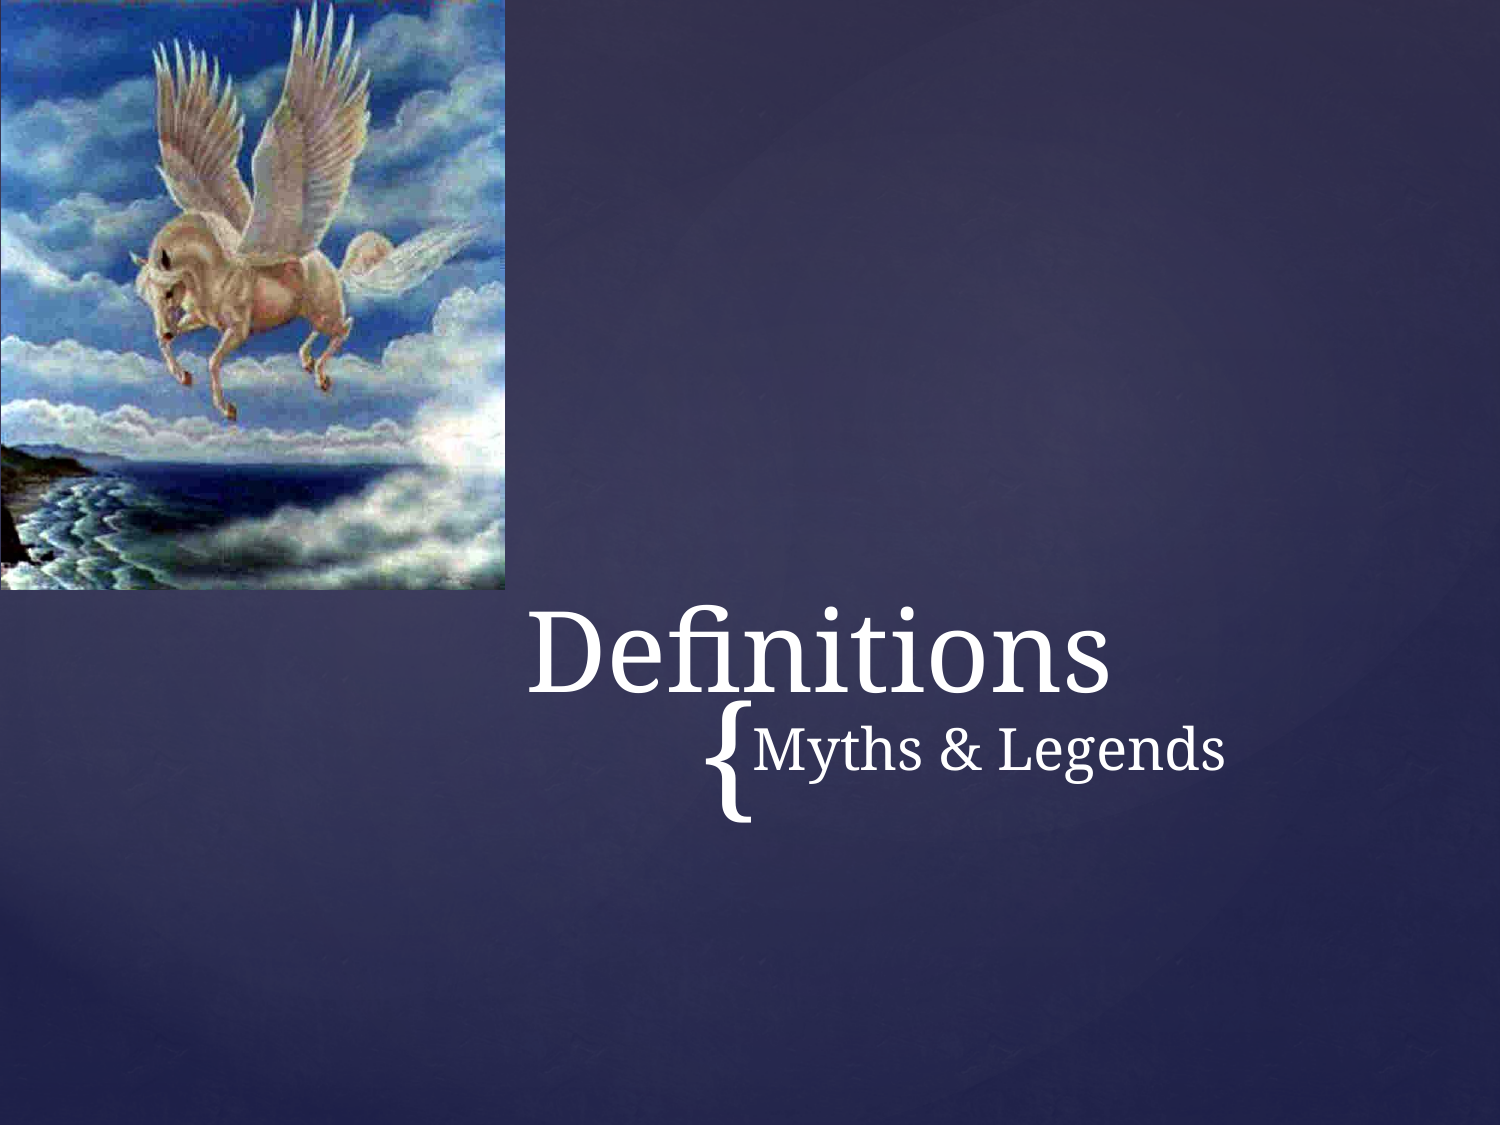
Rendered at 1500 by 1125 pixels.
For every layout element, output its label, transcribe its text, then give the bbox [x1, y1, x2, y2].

list Myths & Legends [737, 723, 1350, 808]
title Definitions [510, 337, 1500, 723]
picture [1, 0, 506, 590]
